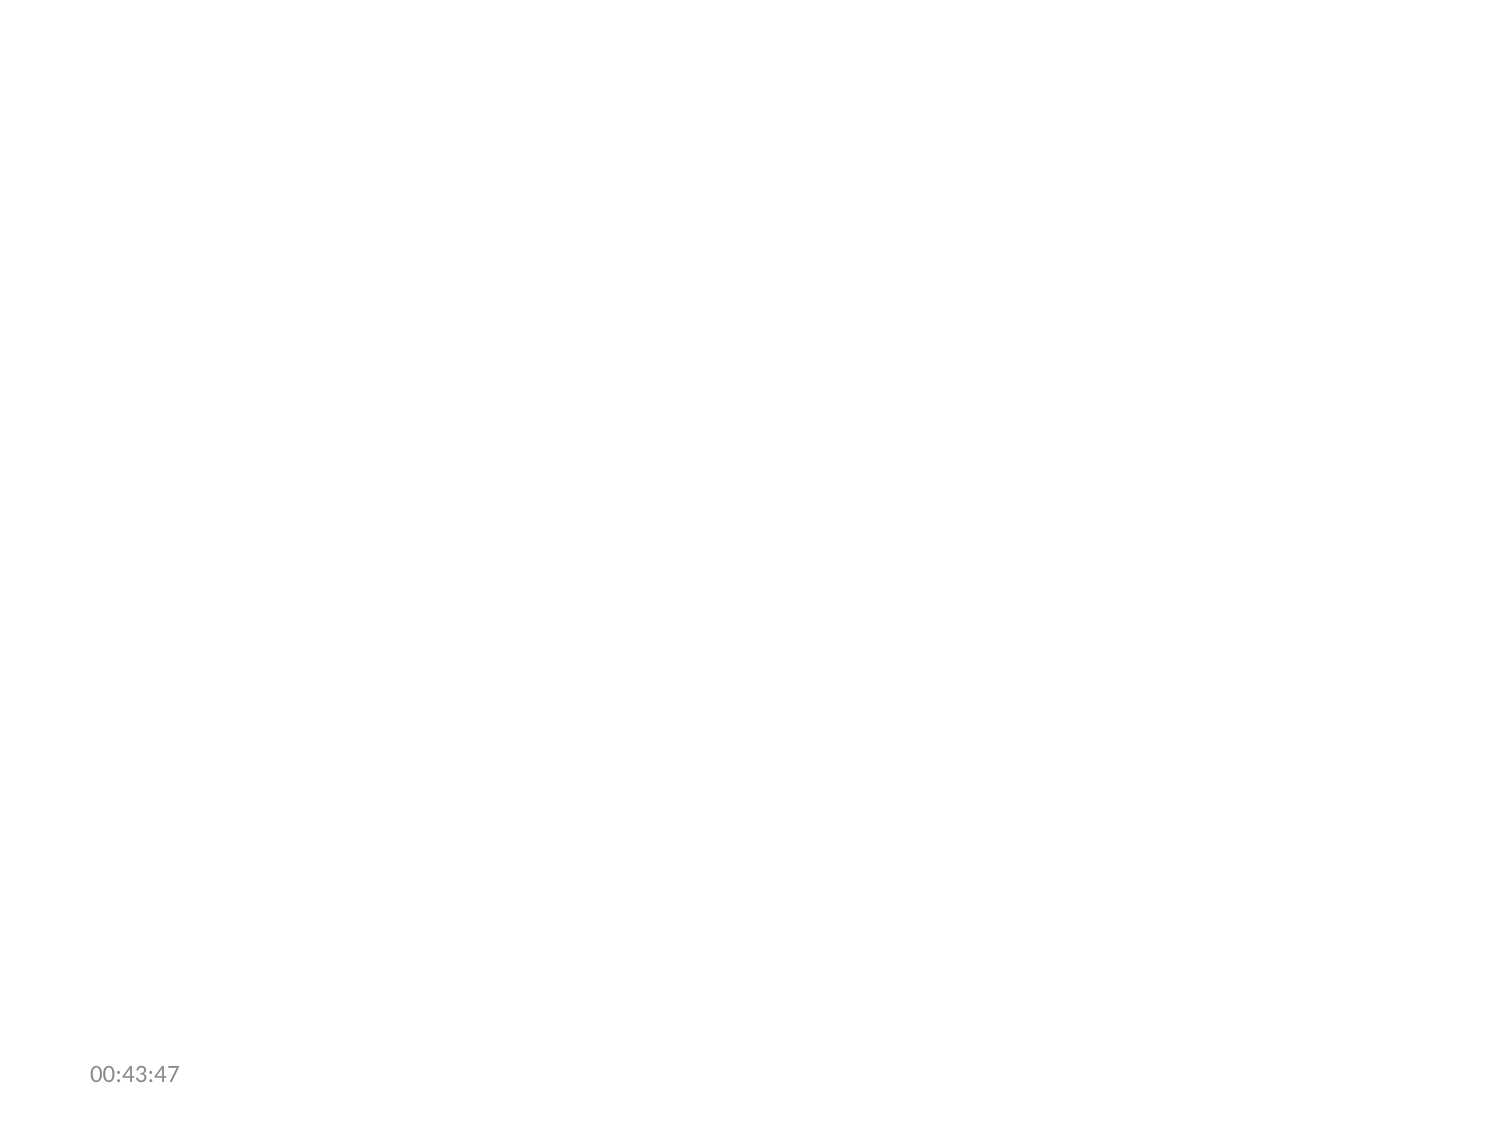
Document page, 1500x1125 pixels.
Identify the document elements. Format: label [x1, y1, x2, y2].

slide_number [75, 1042, 425, 1103]
